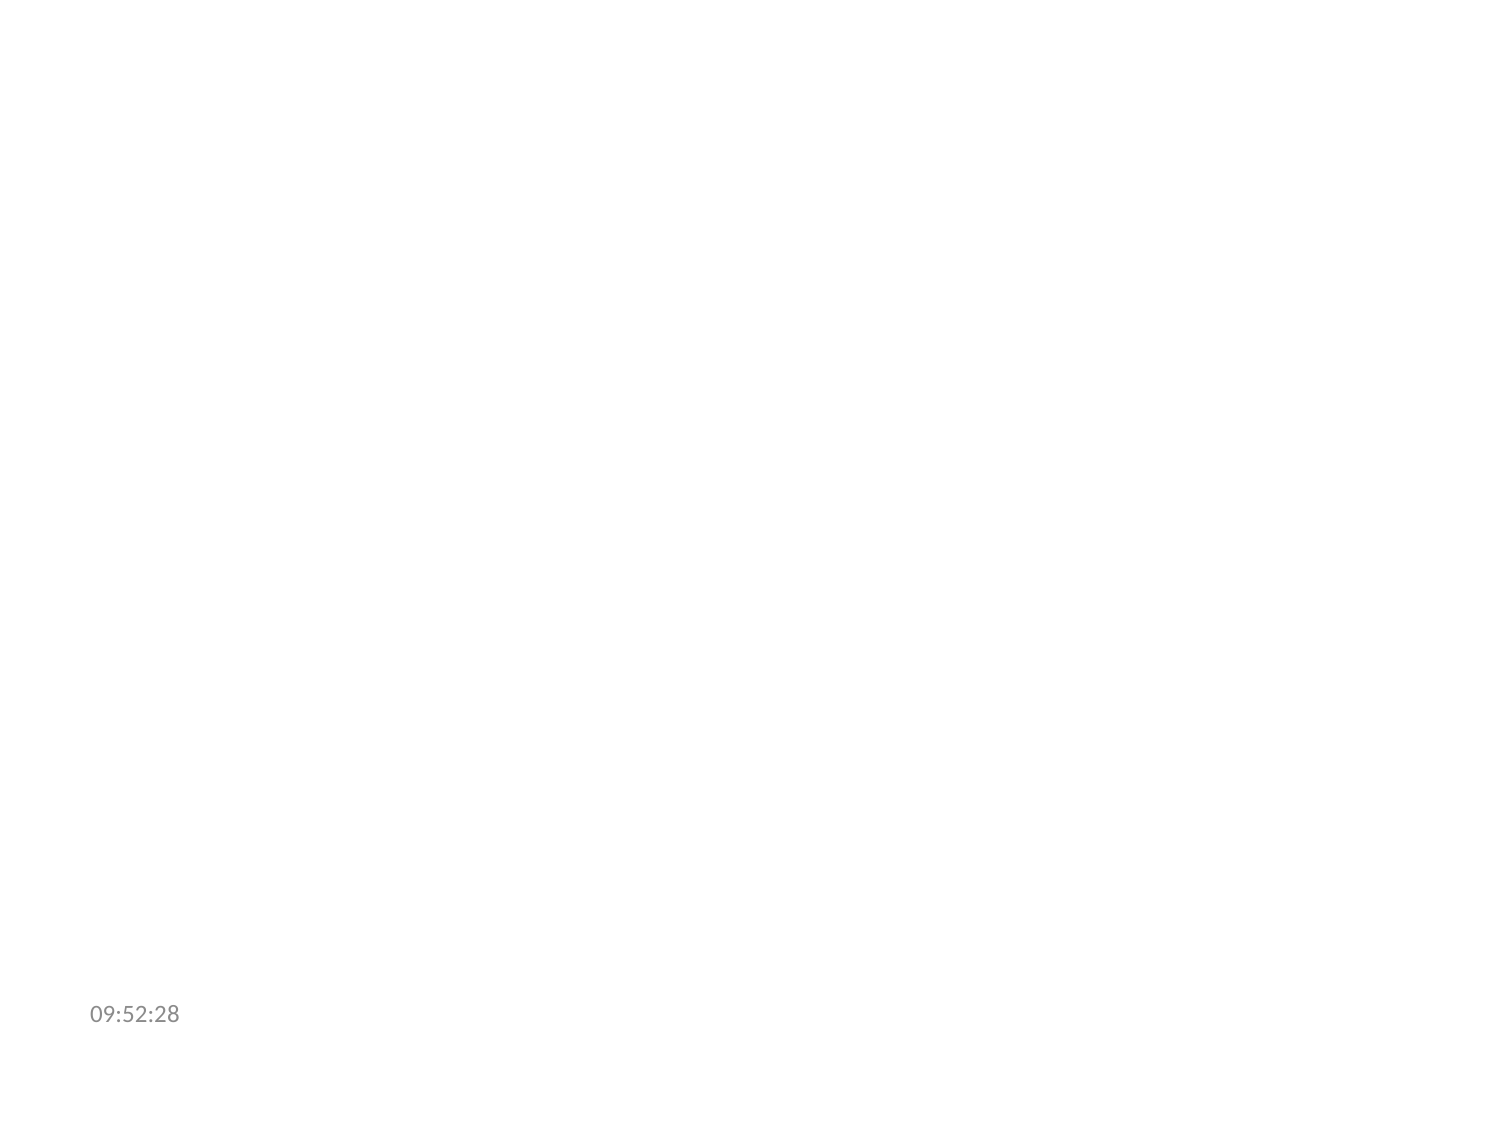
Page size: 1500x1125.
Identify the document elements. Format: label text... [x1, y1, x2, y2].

text_box 15:35:09 [75, 982, 425, 1043]
